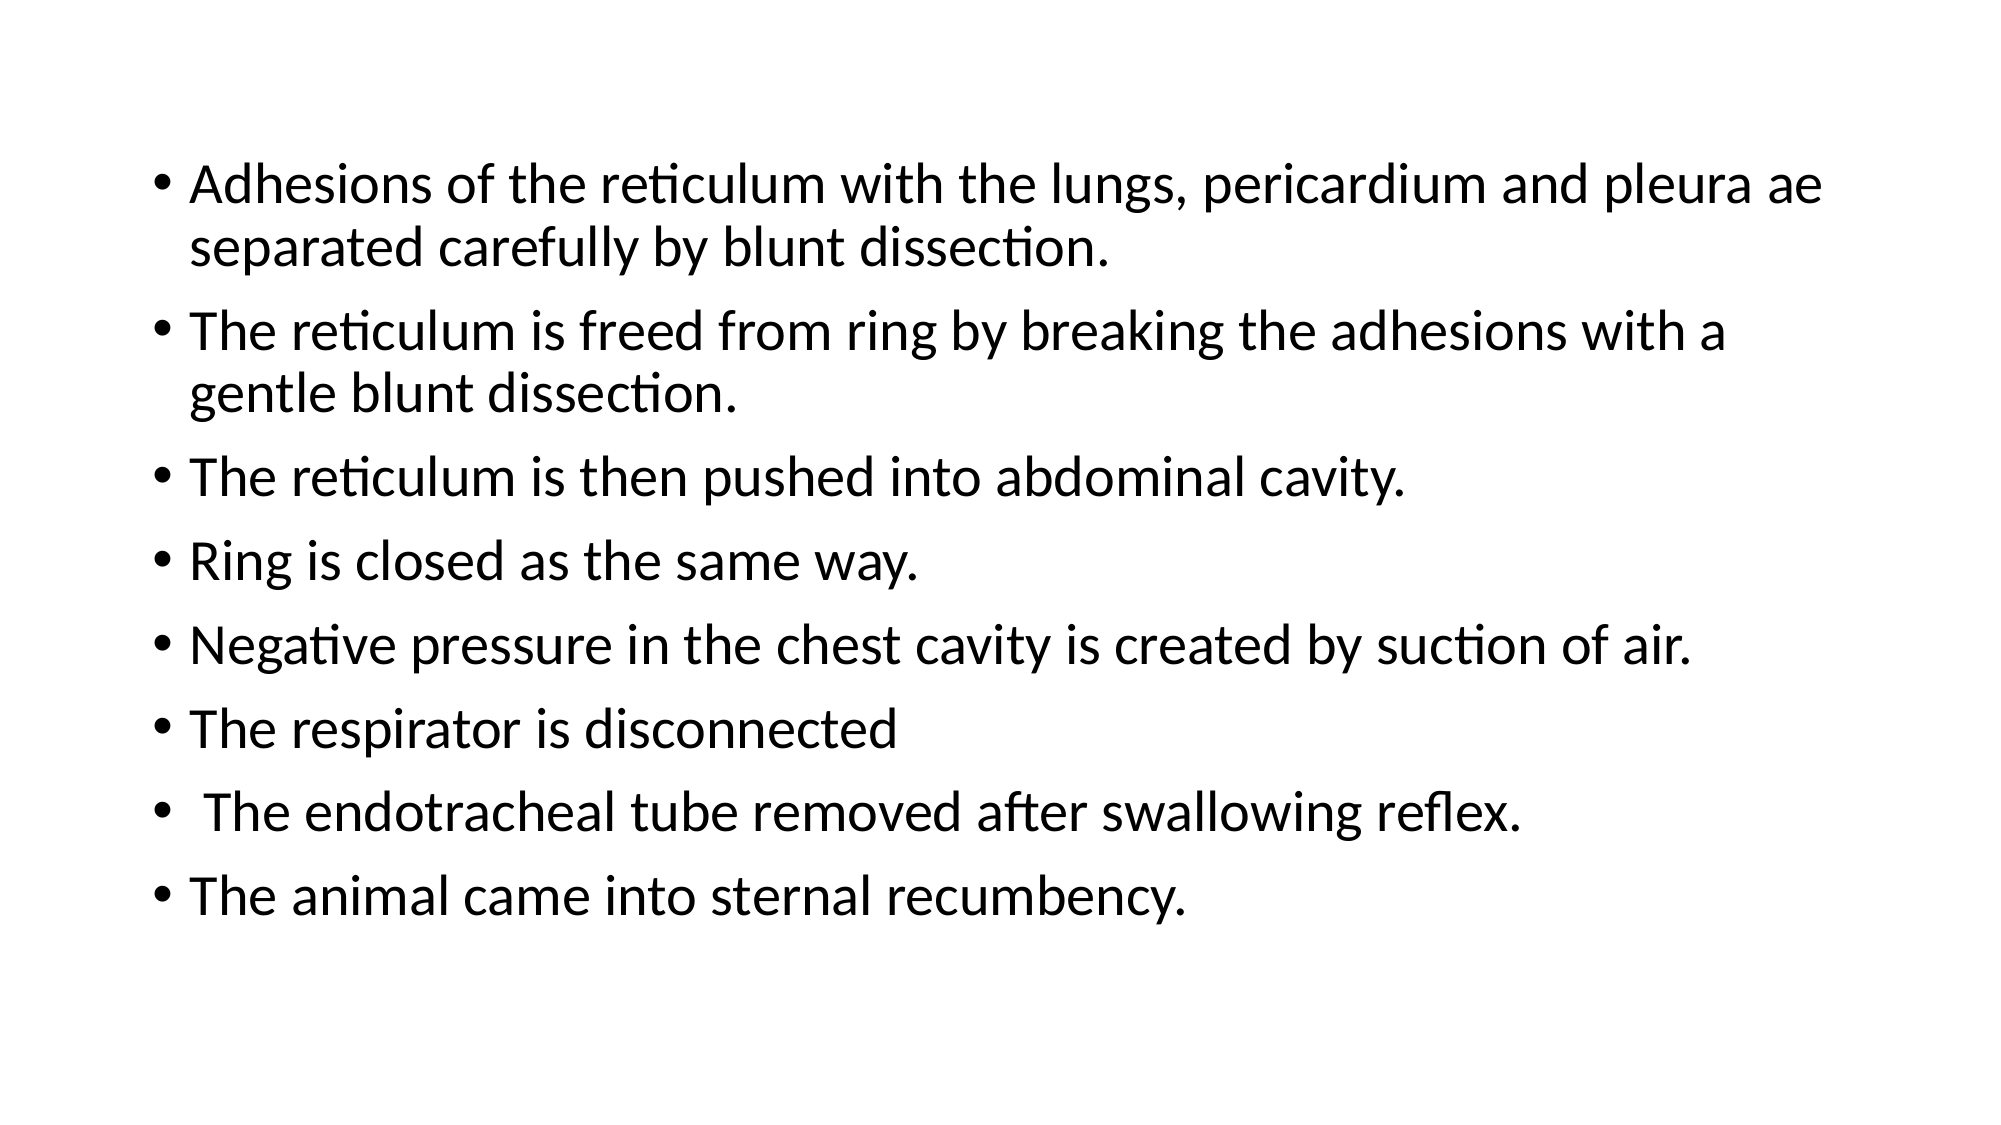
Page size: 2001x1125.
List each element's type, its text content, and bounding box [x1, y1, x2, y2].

list Adhesions of the reticulum with the lungs, pericardium and pleura ae separated carefully by blunt dissection. The reticulum is freed from ring by breaking the adhesions with a gentle blunt dissection. The reticulum is then pushed into abdominal cavity. Ring is closed as the same way. Negative pressure in the chest cavity is created by suction of air. The respirator is disconnected The endotracheal tube removed after swallowing reflex. The animal came into sternal recumbency. [137, 145, 1863, 1014]
